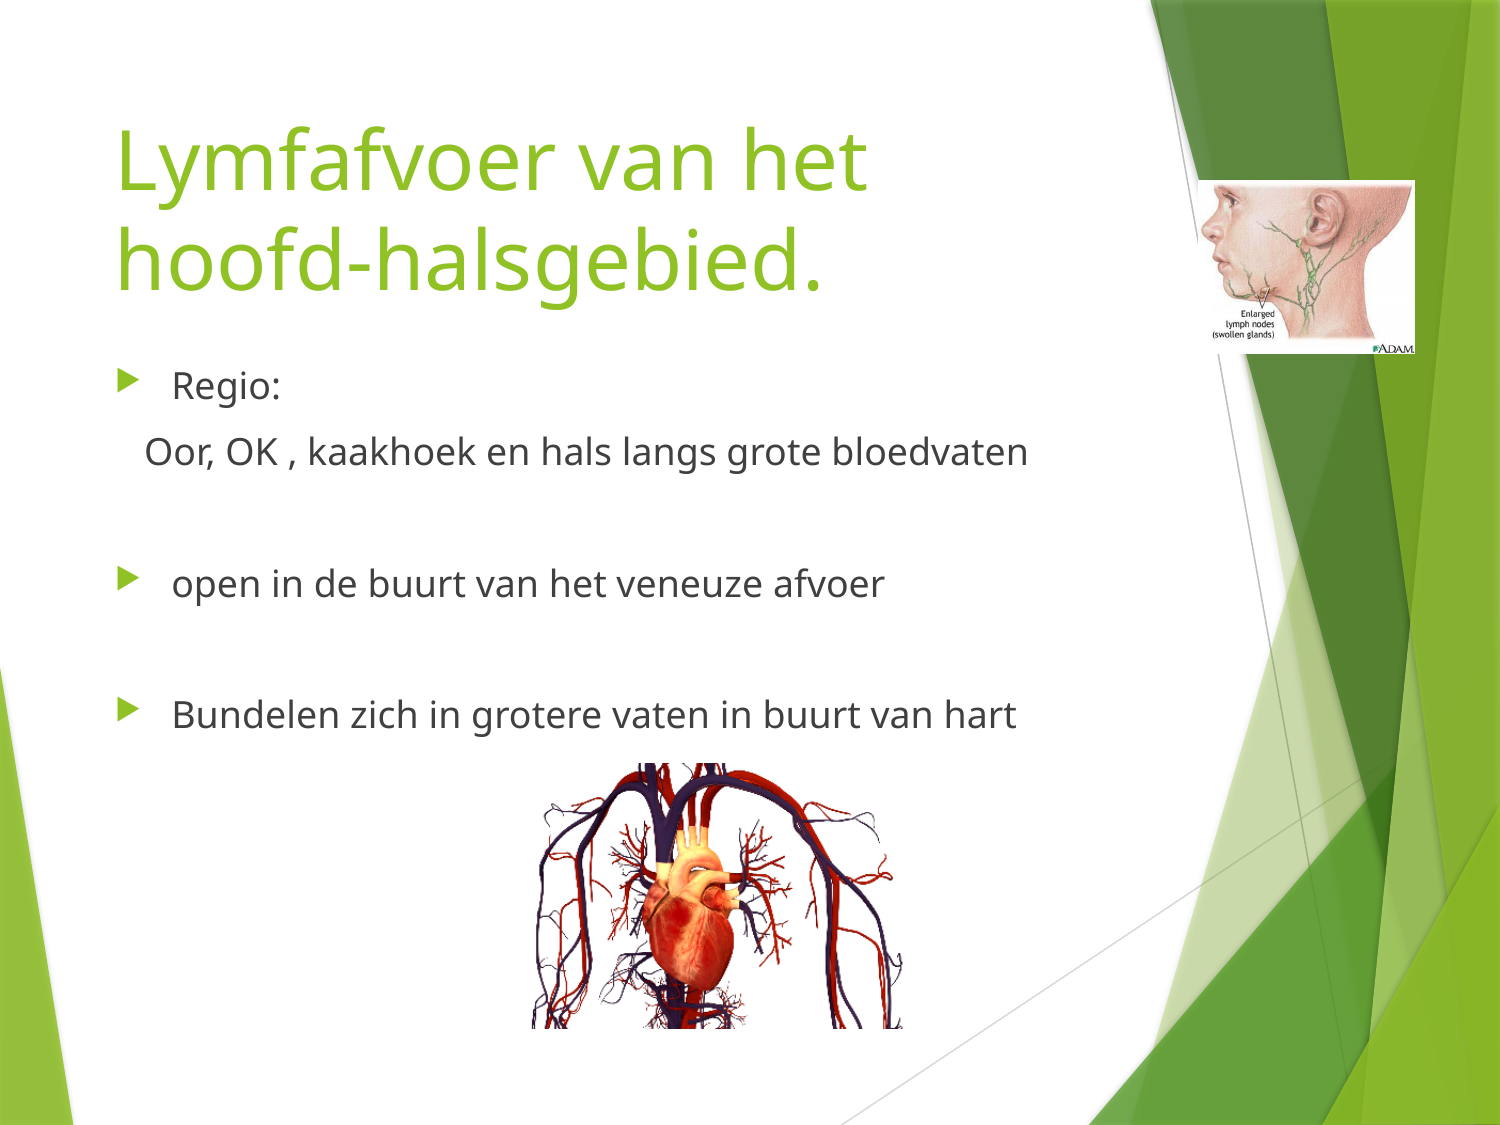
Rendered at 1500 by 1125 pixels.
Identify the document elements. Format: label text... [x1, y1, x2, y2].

picture [469, 762, 943, 1030]
title Lymfafvoer van het hoofd-halsgebied. [99, 99, 1142, 317]
list Regio: Oor, OK , kaakhoek en hals langs grote bloedvaten open in de buurt van het veneuze afvoer Bundelen zich in grotere vaten in buurt van hart [99, 354, 1306, 992]
picture [1198, 179, 1415, 354]
